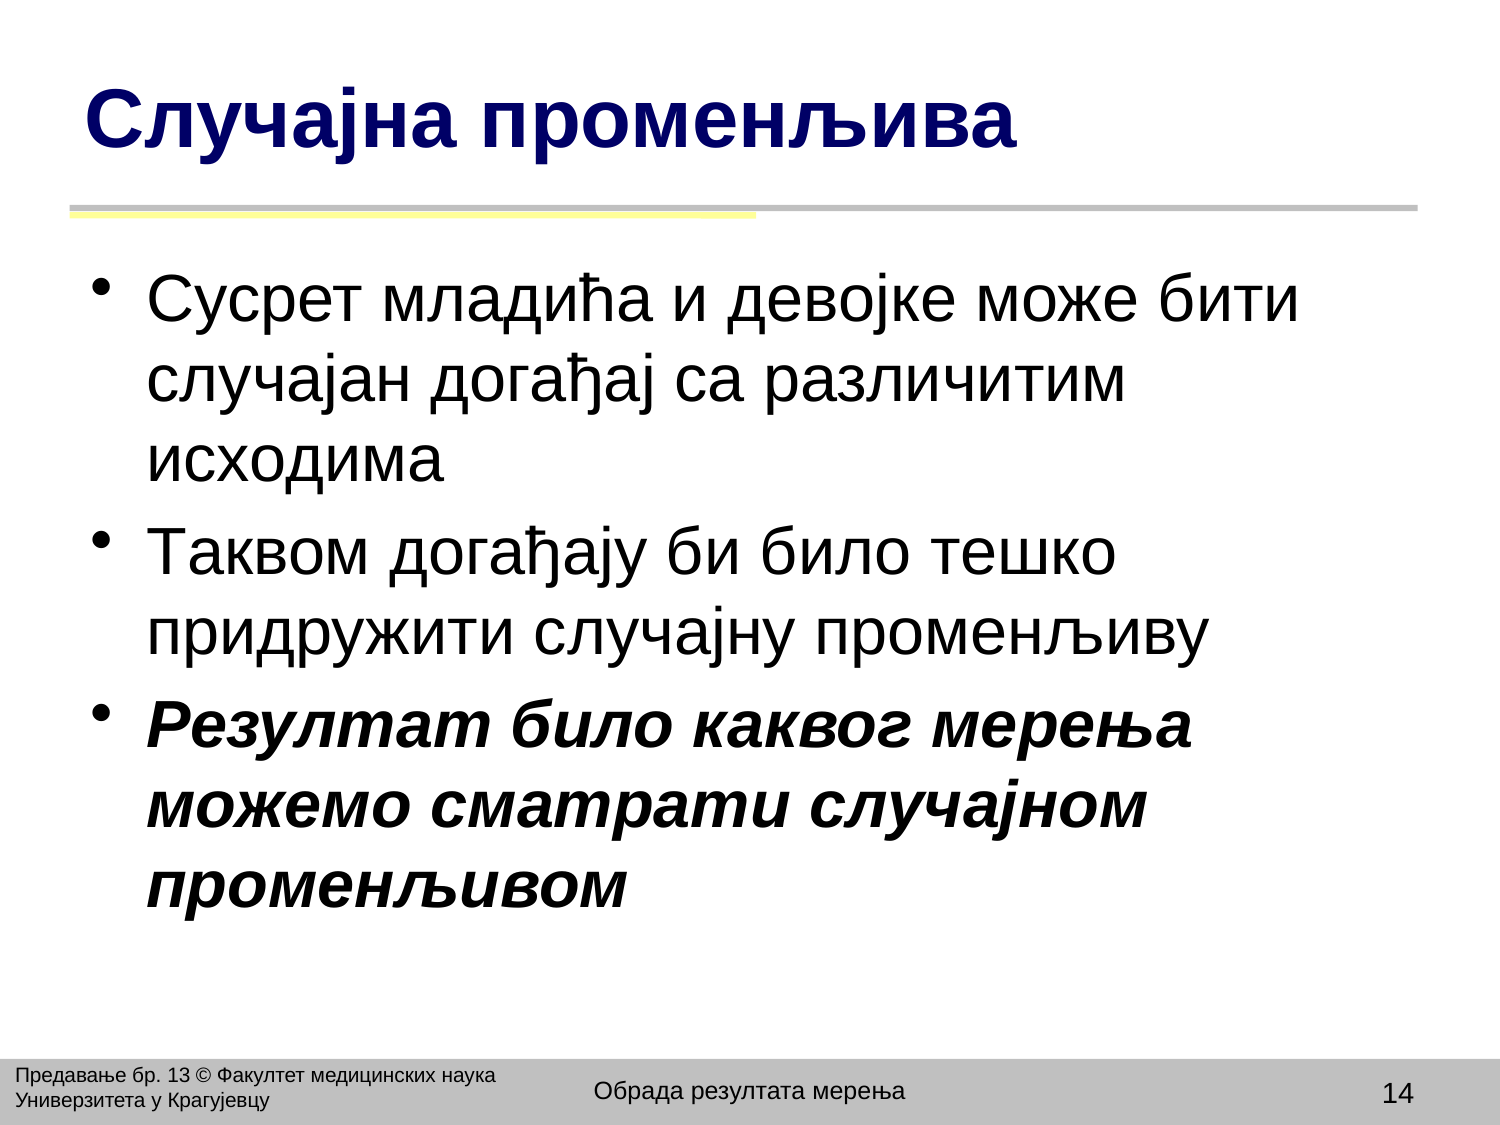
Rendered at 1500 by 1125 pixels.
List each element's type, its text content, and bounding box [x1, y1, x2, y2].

list Сусрет младића и девојке може бити случајан догађај са различитим исходима Таквом догађају би било тешко придружити случајну променљиву Резултат било каквог мерења можемо сматрати случајном променљивом [74, 246, 1426, 1023]
slide_number 14 [1079, 1066, 1430, 1125]
title Случајна променљива [69, 19, 1426, 208]
footer Обрада резултата мерења [512, 1066, 988, 1125]
slide_number Предавање бр. 13 © Факултет медицинских наука Универзитета у Крагујевцу [0, 1053, 631, 1108]
